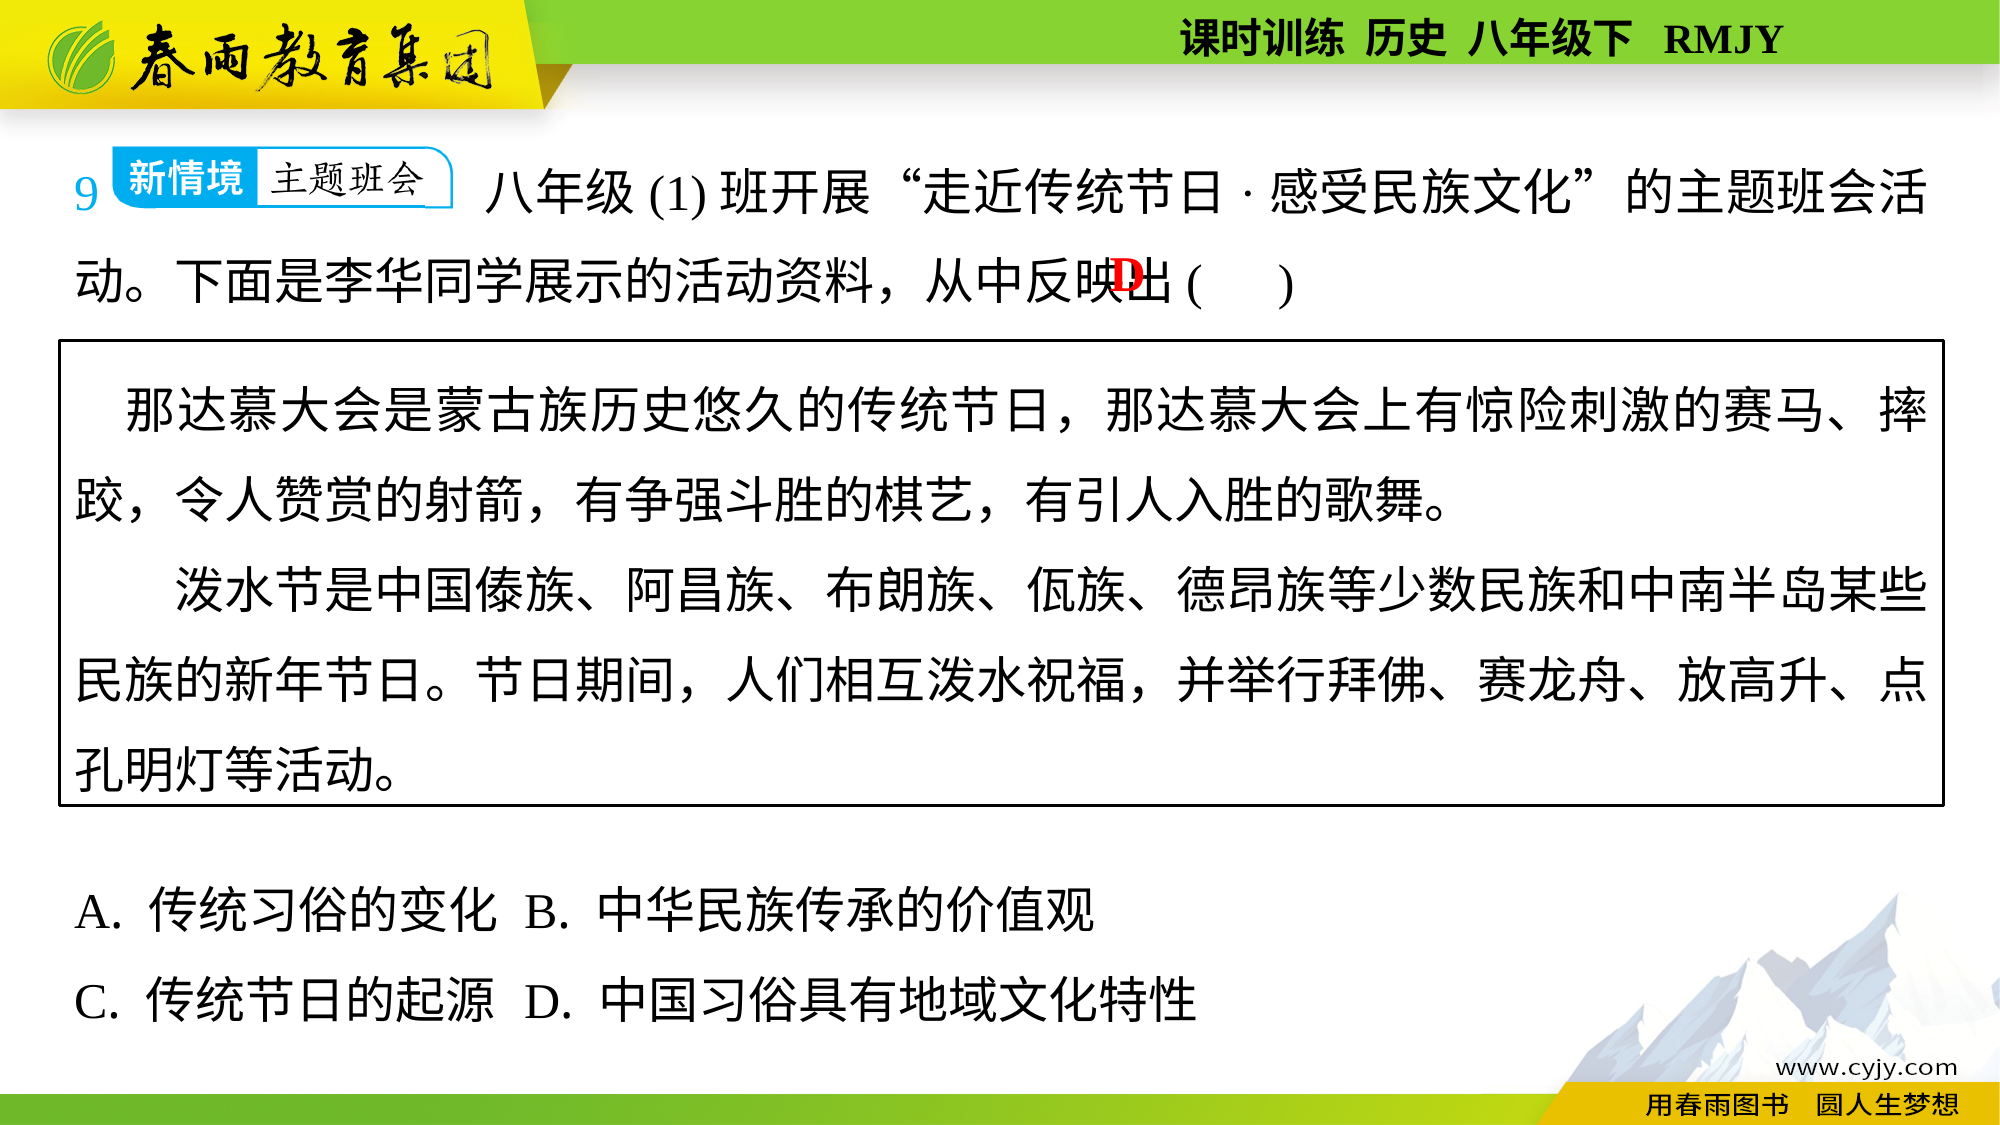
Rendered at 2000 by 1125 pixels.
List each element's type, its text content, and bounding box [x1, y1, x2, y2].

text_box D [1094, 234, 1161, 310]
list 9 八年级(1)班开展“走近传统节日·感受民族文化”的主题班会活动。下面是李华同学展示的活动资料，从中反映出( ) A. 传统习俗的变化 B. 中华民族传承的价值观 C. 传统节日的起源 D. 中国习俗具有地域文化特性 [59, 806, 1944, 1047]
text_box 那达慕大会是蒙古族历史悠久的传统节日，那达慕大会上有惊险刺激的赛马、摔跤，令人赞赏的射箭，有争强斗胜的棋艺，有引人入胜的歌舞。 泼水节是中国傣族、阿昌族、布朗族、佤族、德昂族等少数民族和中南半岛某些民族的新年节日。节日期间，人们相互泼水祝福，并举行拜佛、赛龙舟、放高升、点孔明灯等活动。 [59, 340, 1944, 806]
picture [0, 0, 2000, 1125]
list 9 八年级(1)班开展“走近传统节日·感受民族文化”的主题班会活动。下面是李华同学展示的活动资料，从中反映出( ) A. 传统习俗的变化 B. 中华民族传承的价值观 C. 传统节日的起源 D. 中国习俗具有地域文化特性 [59, 122, 1944, 340]
